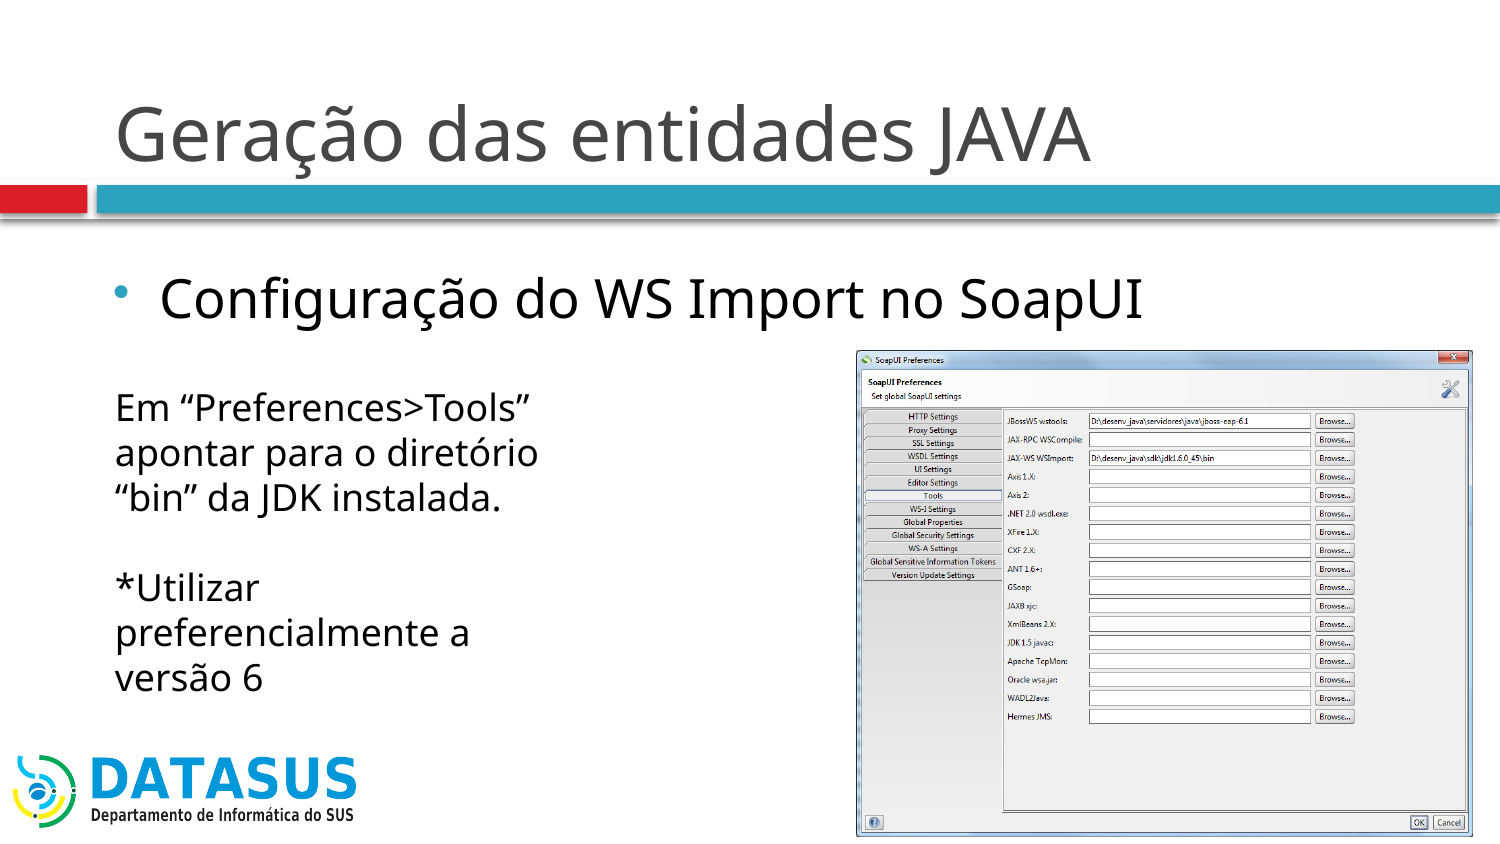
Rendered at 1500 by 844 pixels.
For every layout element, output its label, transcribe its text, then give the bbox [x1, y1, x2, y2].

picture [13, 755, 356, 828]
title Geração das entidades JAVA [99, 19, 1438, 185]
picture [855, 349, 1473, 838]
list Configuração do WS Import no SoapUI [99, 256, 1483, 722]
text_box Em “Preferences>Tools” apontar para o diretório “bin” da JDK instalada. *Utilizar preferencialmente a versão 6 [100, 376, 609, 706]
